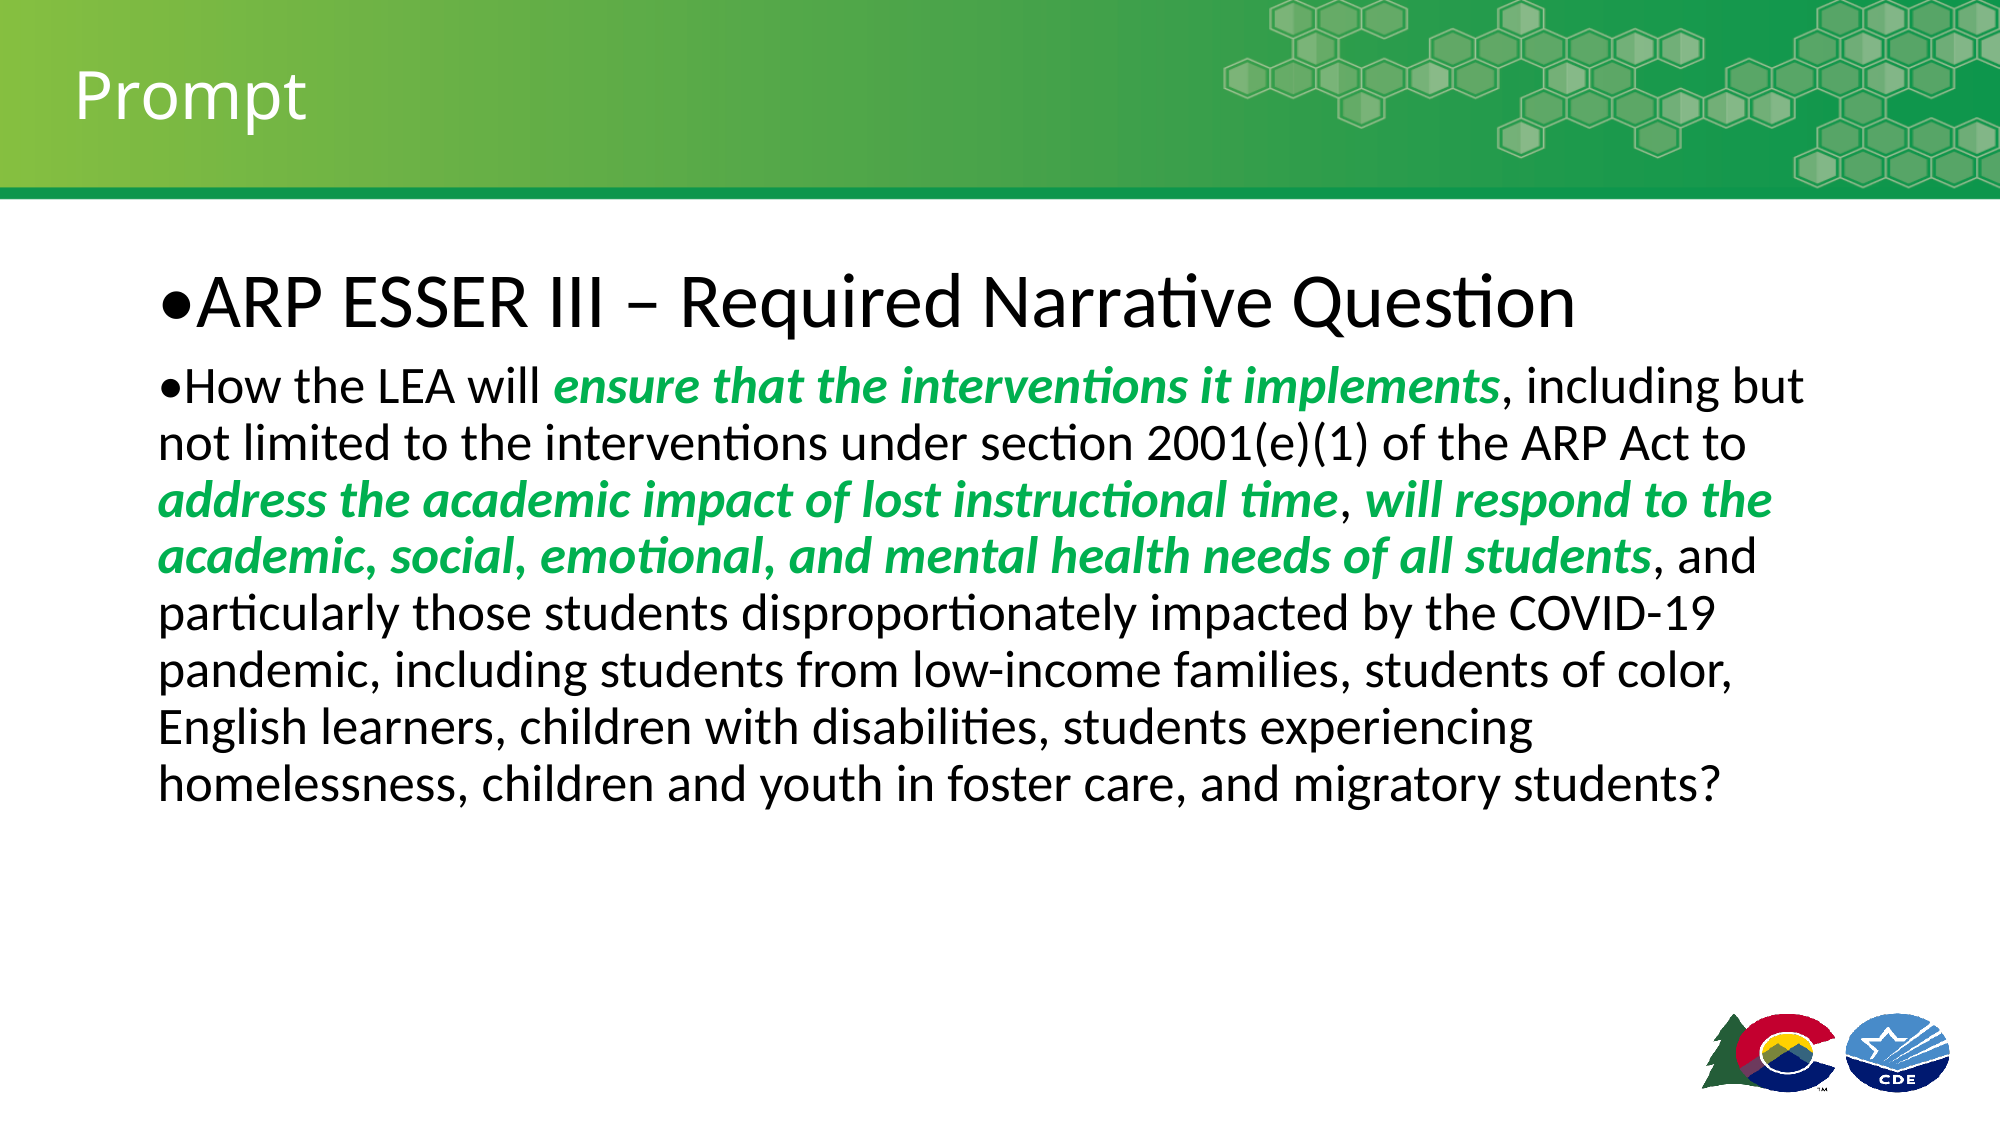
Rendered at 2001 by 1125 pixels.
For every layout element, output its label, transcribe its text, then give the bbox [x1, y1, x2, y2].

list •ARP ESSER III – Required Narrative Question •How the LEA will ensure that the interventions it implements, including but not limited to the interventions under section 2001(e)(1) of the ARP Act to address the academic impact of lost instructional time, will respond to the academic, social, emotional, and mental health needs of all students, and particularly those students disproportionately impacted by the COVID-19 pandemic, including students from low-income families, students of color, English learners, children with disabilities, students experiencing homelessness, children and youth in foster care, and migratory students? [137, 239, 1863, 1002]
picture [1700, 1012, 1950, 1093]
picture [0, 0, 2000, 200]
title Prompt [53, 41, 1384, 166]
